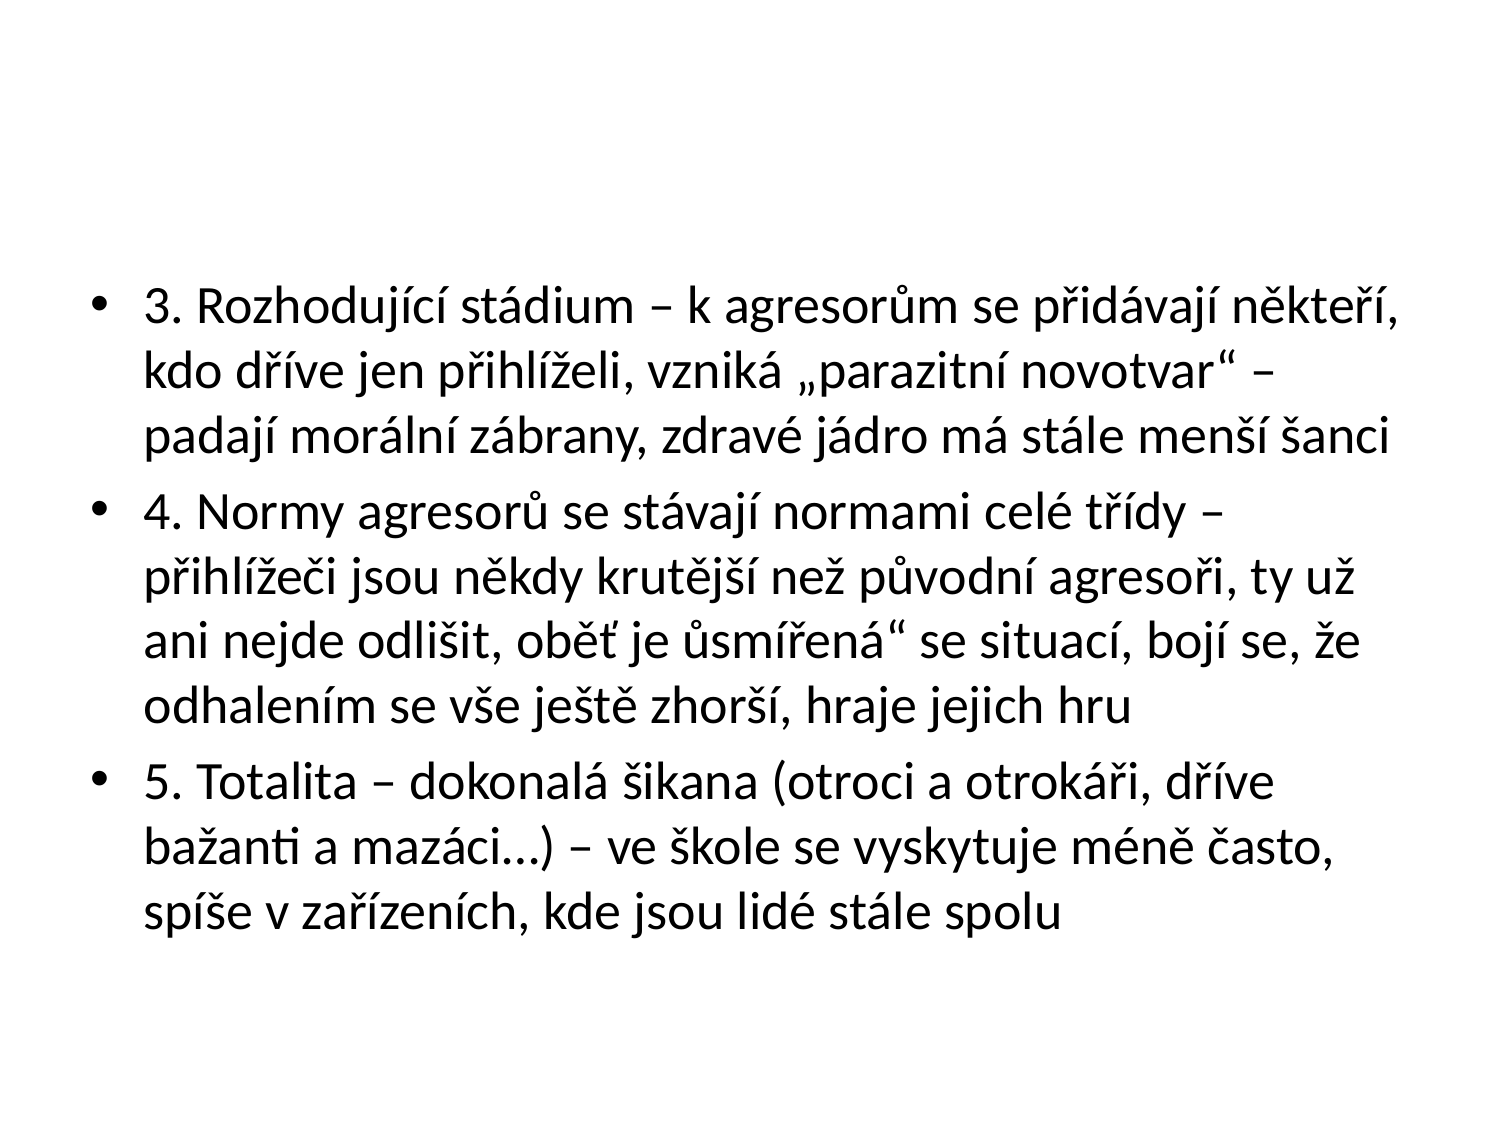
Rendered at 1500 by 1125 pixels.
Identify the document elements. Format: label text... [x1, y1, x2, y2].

list 3. Rozhodující stádium – k agresorům se přidávají někteří, kdo dříve jen přihlíželi, vzniká „parazitní novotvar“ – padají morální zábrany, zdravé jádro má stále menší šanci 4. Normy agresorů se stávají normami celé třídy – přihlížeči jsou někdy krutější než původní agresoři, ty už ani nejde odlišit, oběť je ůsmířená“ se situací, bojí se, že odhalením se vše ještě zhorší, hraje jejich hru 5. Totalita – dokonalá šikana (otroci a otrokáři, dříve bažanti a mazáci…) – ve škole se vyskytuje méně často, spíše v zařízeních, kde jsou lidé stále spolu [75, 262, 1425, 1005]
